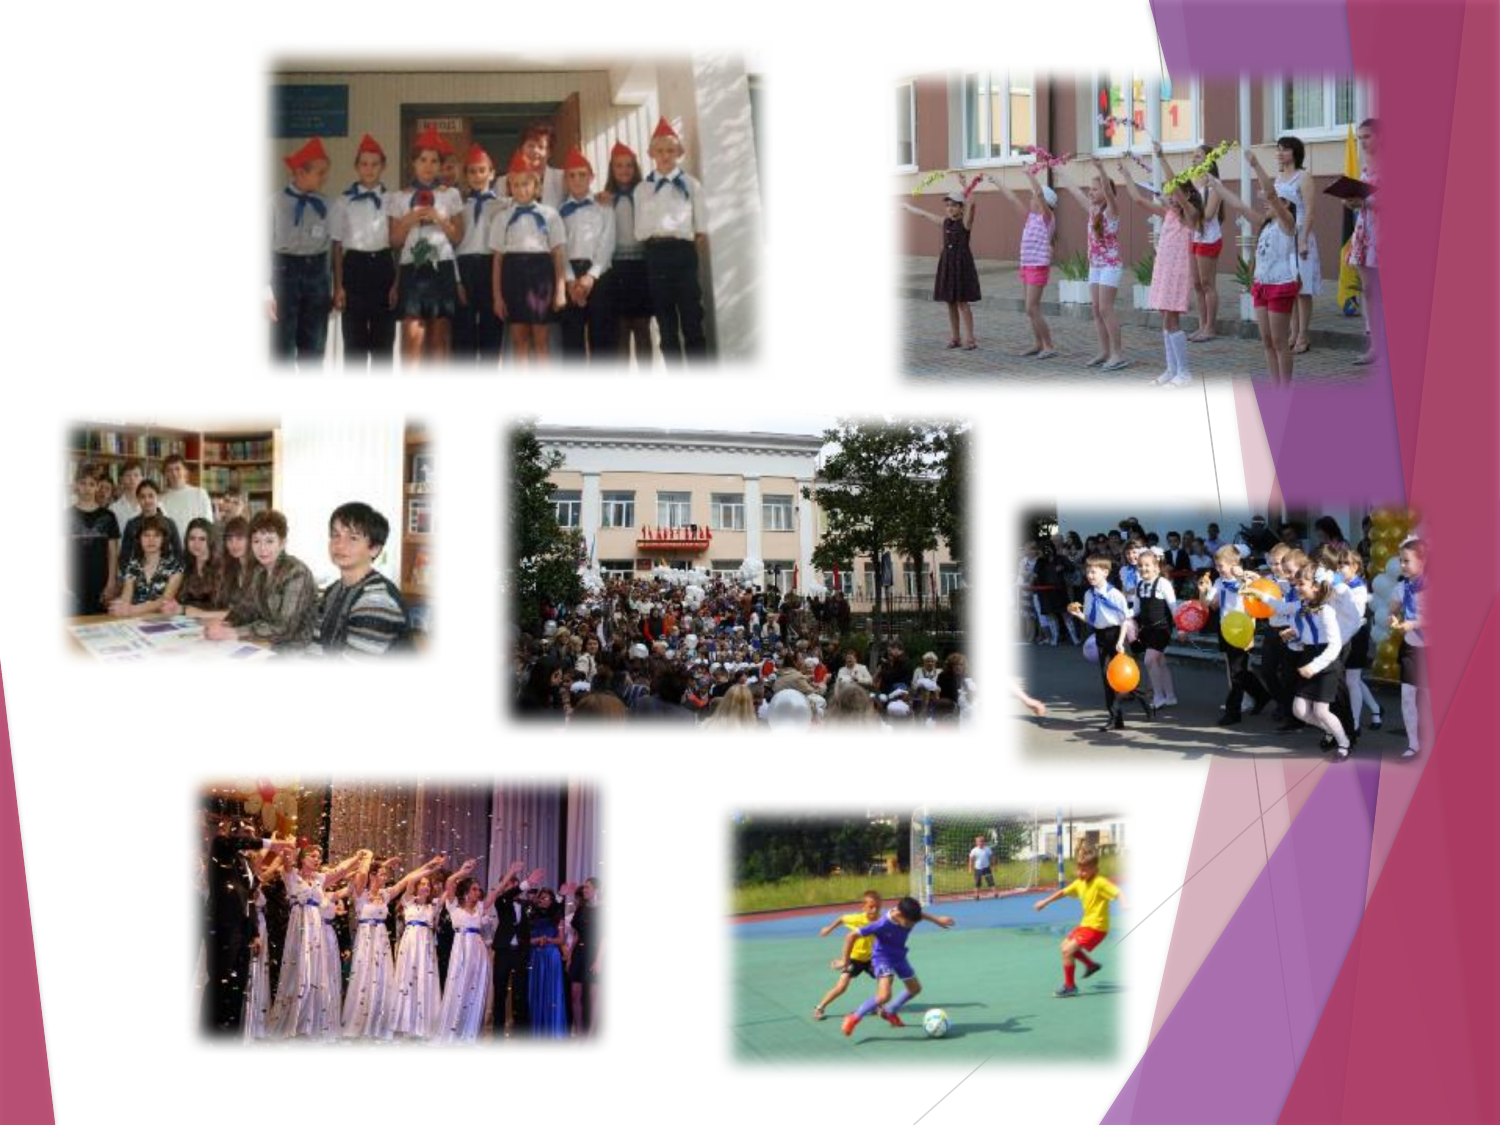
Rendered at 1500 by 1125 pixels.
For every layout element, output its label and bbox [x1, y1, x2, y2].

picture [489, 408, 987, 740]
picture [883, 62, 1389, 400]
picture [52, 408, 444, 670]
picture [253, 39, 775, 380]
picture [1003, 491, 1437, 779]
picture [182, 767, 615, 1057]
picture [713, 798, 1137, 1081]
